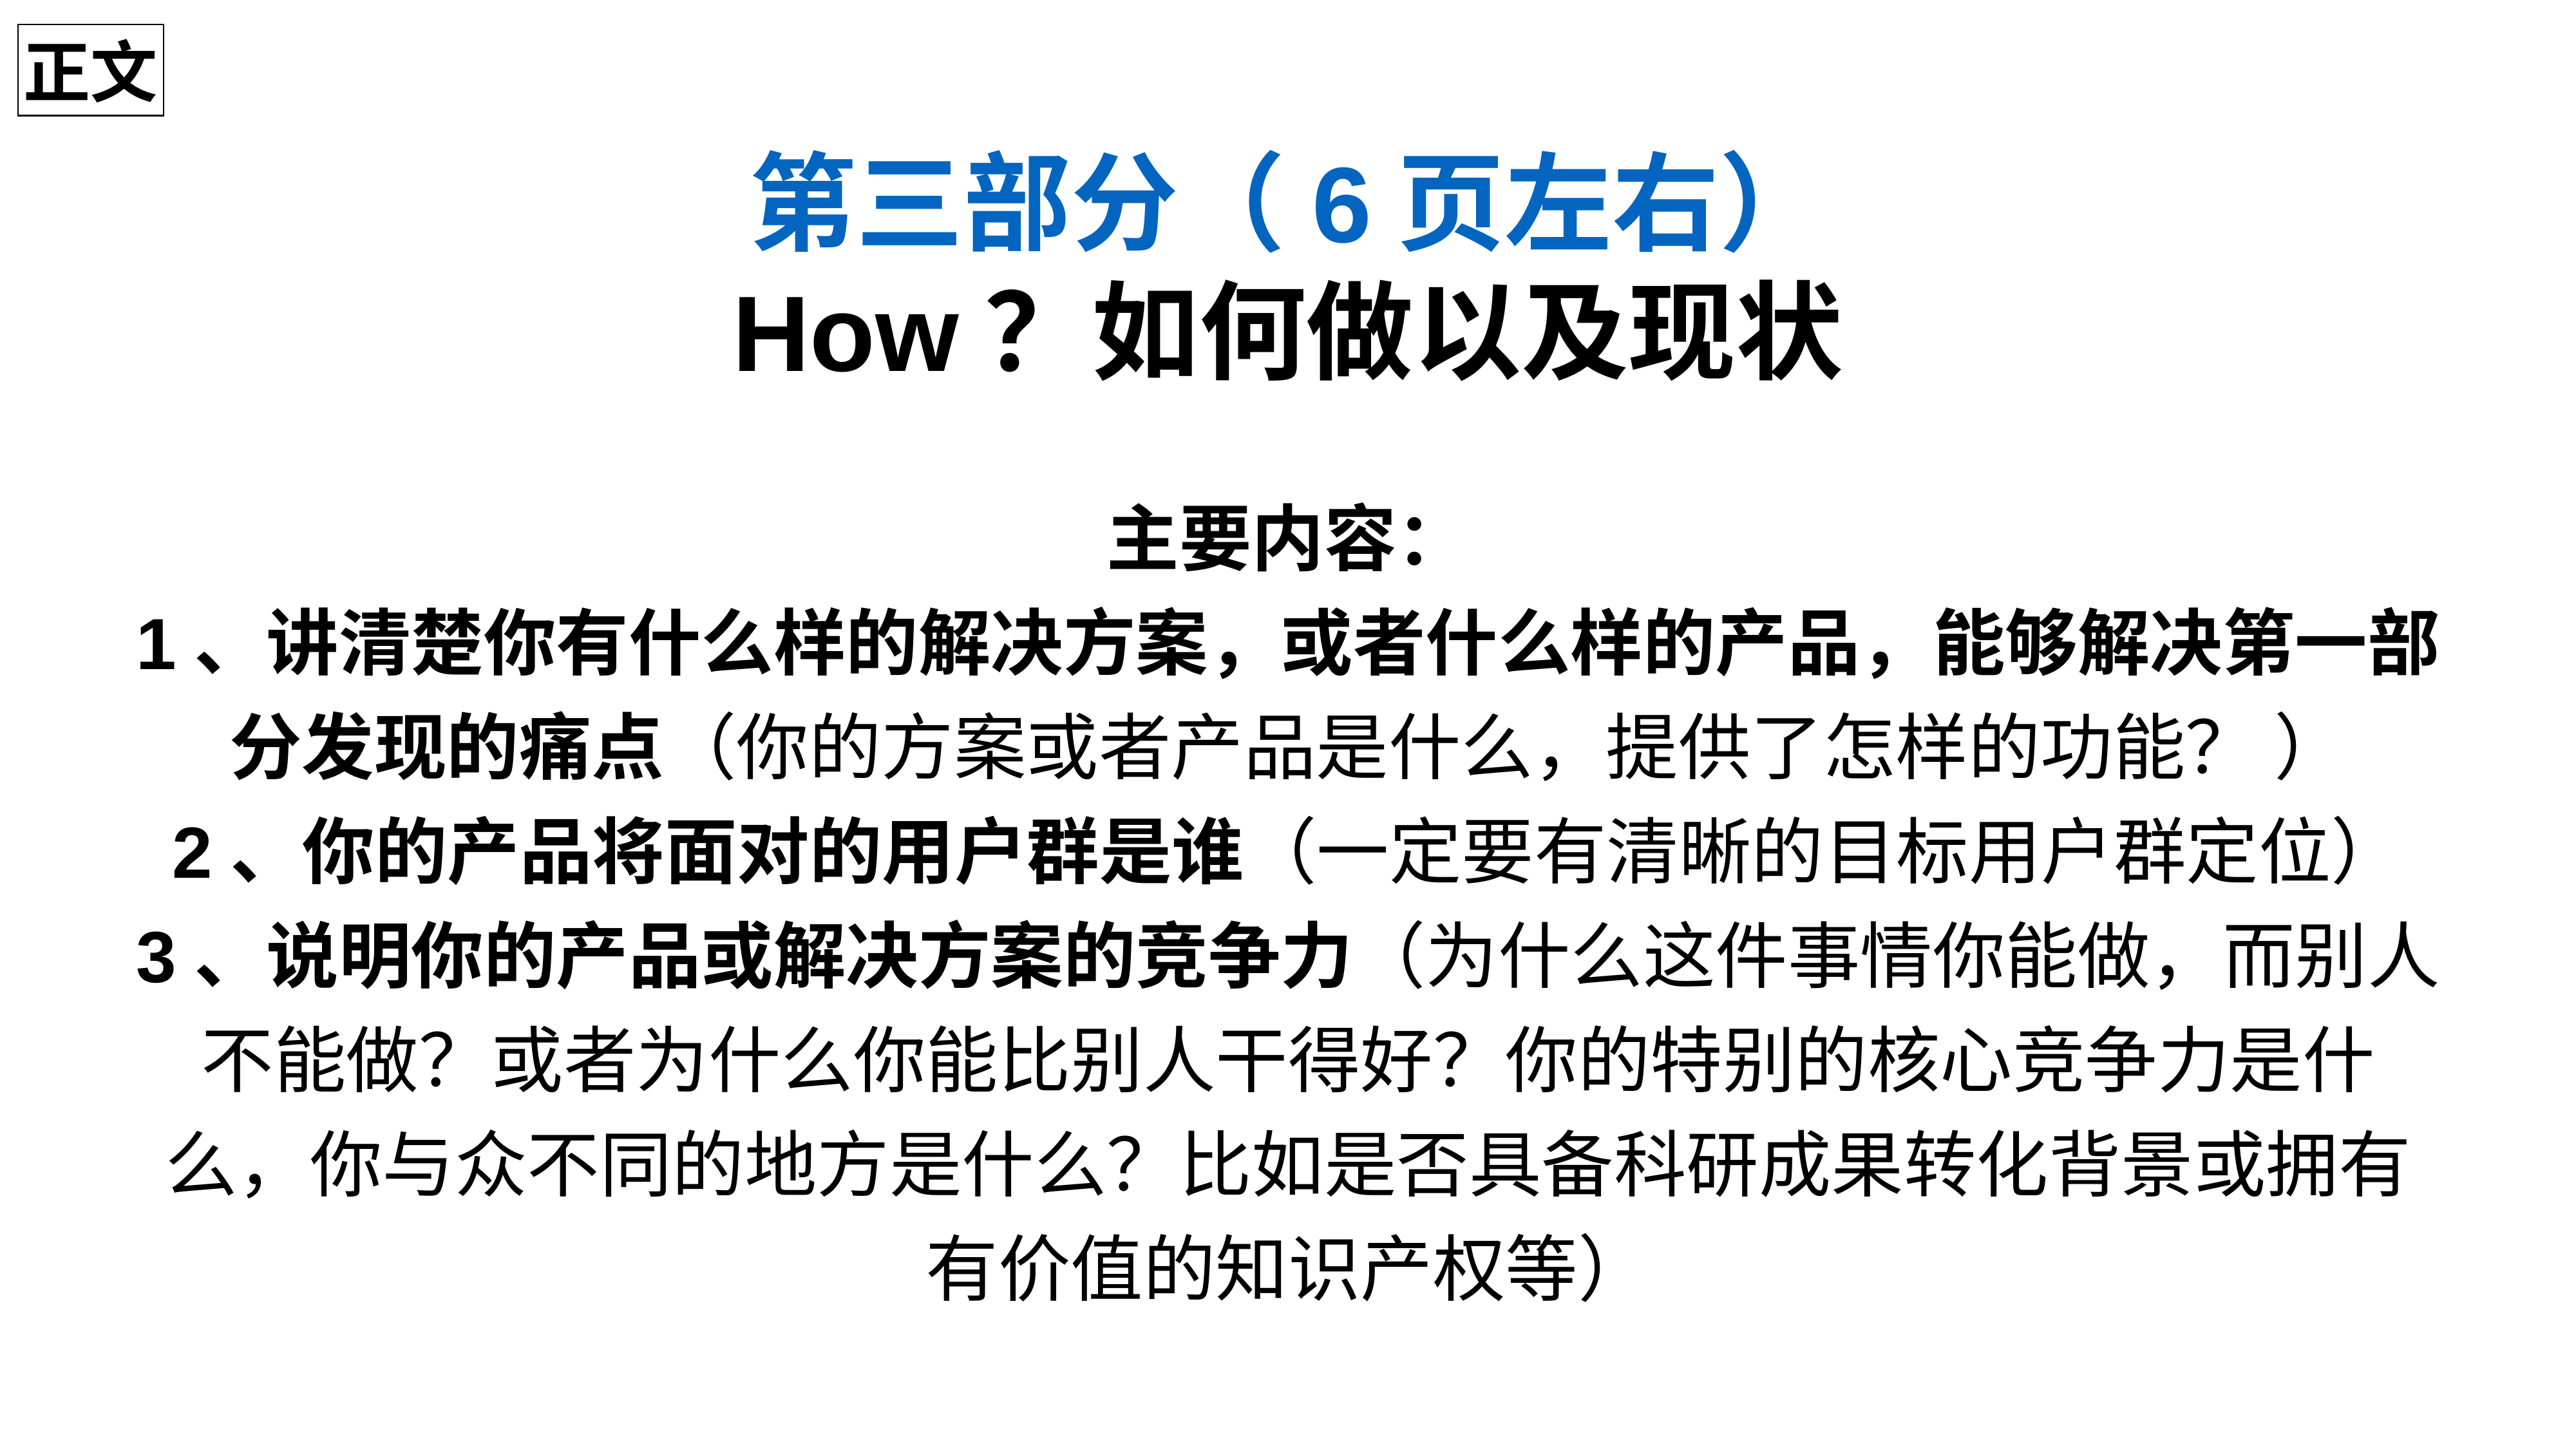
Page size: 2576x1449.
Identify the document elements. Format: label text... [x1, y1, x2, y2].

text_box 正文 [18, 24, 164, 116]
list 第三部分（6页左右） How？如何做以及现状 [64, 108, 2512, 420]
list 主要内容： 1、讲清楚你有什么样的解决方案，或者什么样的产品，能够解决第一部分发现的痛点（你的方案或者产品是什么，提供了怎样的功能？ ） 2、你的产品将面对的用户群是谁（一定要有清晰的目标用户群定位） 3、说明你的产品或解决方案的竞争力（为什么这件事情你能做，而别人不能做？或者为什么你能比别人干得好？你的特别的核心竞争力是什么，你与众不同的地方是什么？比如是否具备科研成果转化背景或拥有有价值的知识产权等） [123, 492, 2453, 1293]
